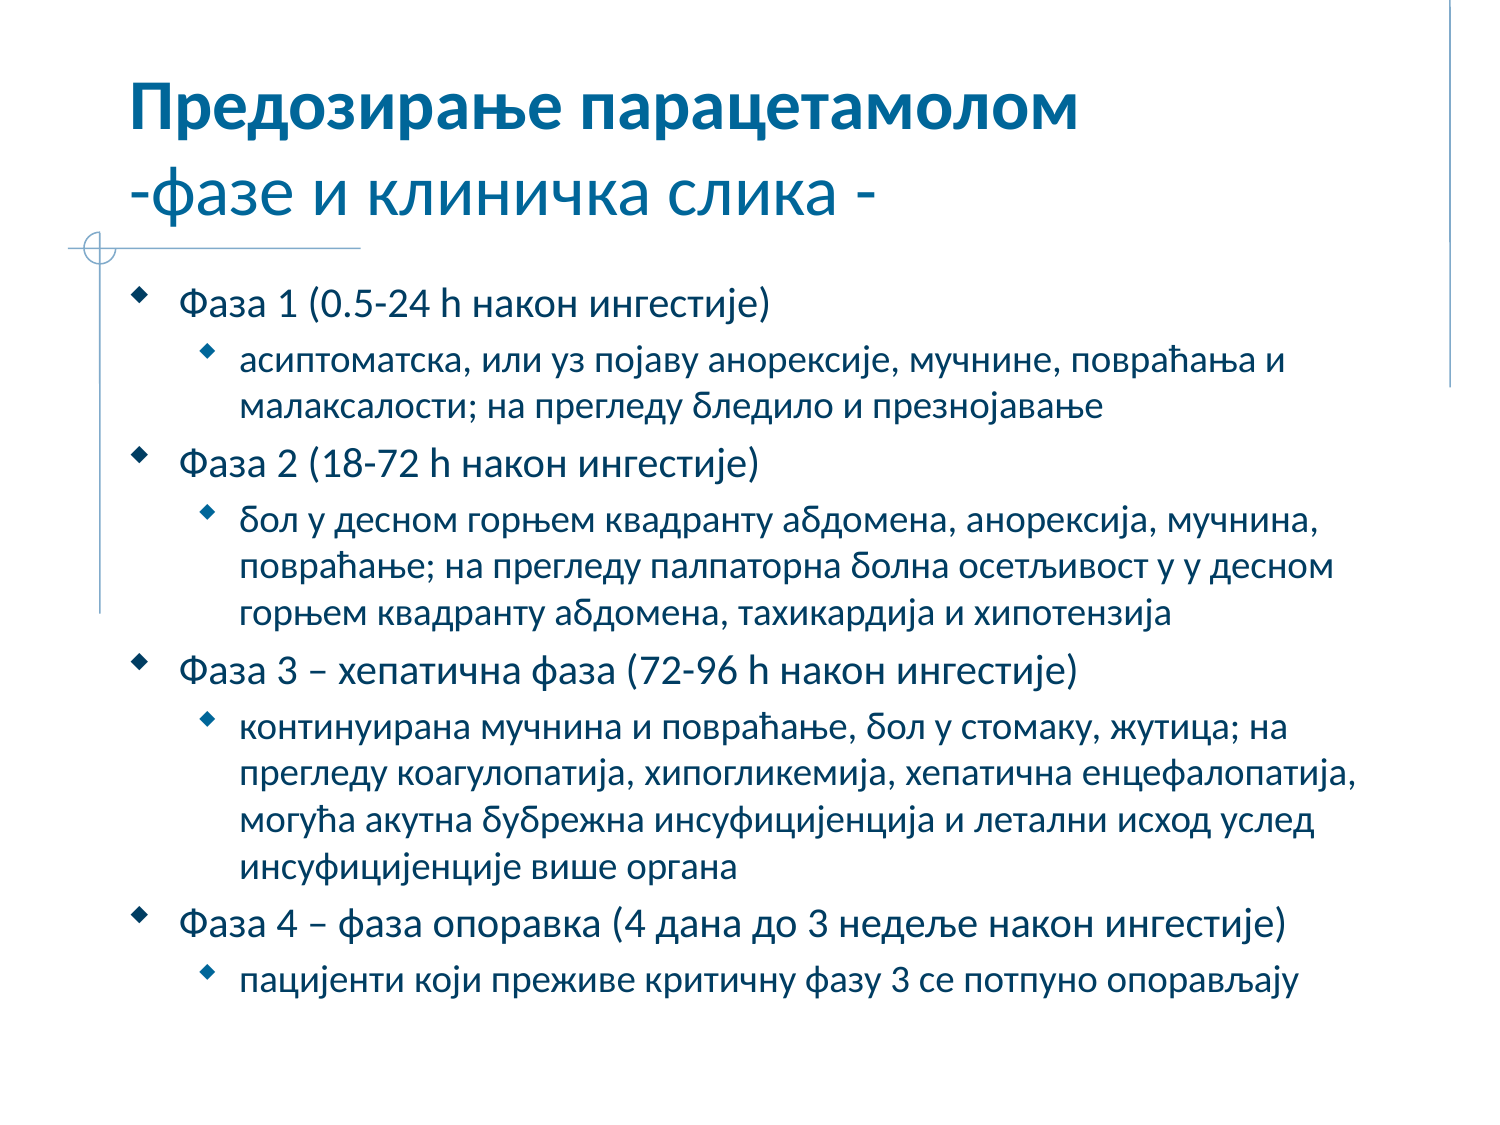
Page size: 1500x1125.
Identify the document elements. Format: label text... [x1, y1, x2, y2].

list Фаза 1 (0.5-24 h након ингестије) асиптоматска, или уз појаву анорексије, мучнине, повраћања и малаксалости; на прегледу бледило и презнојавање Фаза 2 (18-72 h након ингестије) бол у десном горњем квадранту абдомена, анорексија, мучнина, повраћање; на прегледу палпаторна болна осетљивост у у десном горњем квадранту абдомена, тахикардија и хипотензија Фаза 3 – хепатична фаза (72-96 h након ингестије) континуирана мучнина и повраћање, бол у стомаку, жутица; на прегледу коагулопатија, хипогликемија, хепатична енцефалопатија, могућа акутна бубрежна инсуфицијенција и летални исход услед инсуфицијенције више органа Фаза 4 – фаза опоравка (4 дана до 3 недеље након ингестије) пацијенти који преживе критичну фазу 3 се потпуно опорављају [111, 266, 1436, 1024]
title Предозирање парацетамолом -фазе и клиничка слика - [113, 49, 1436, 238]
